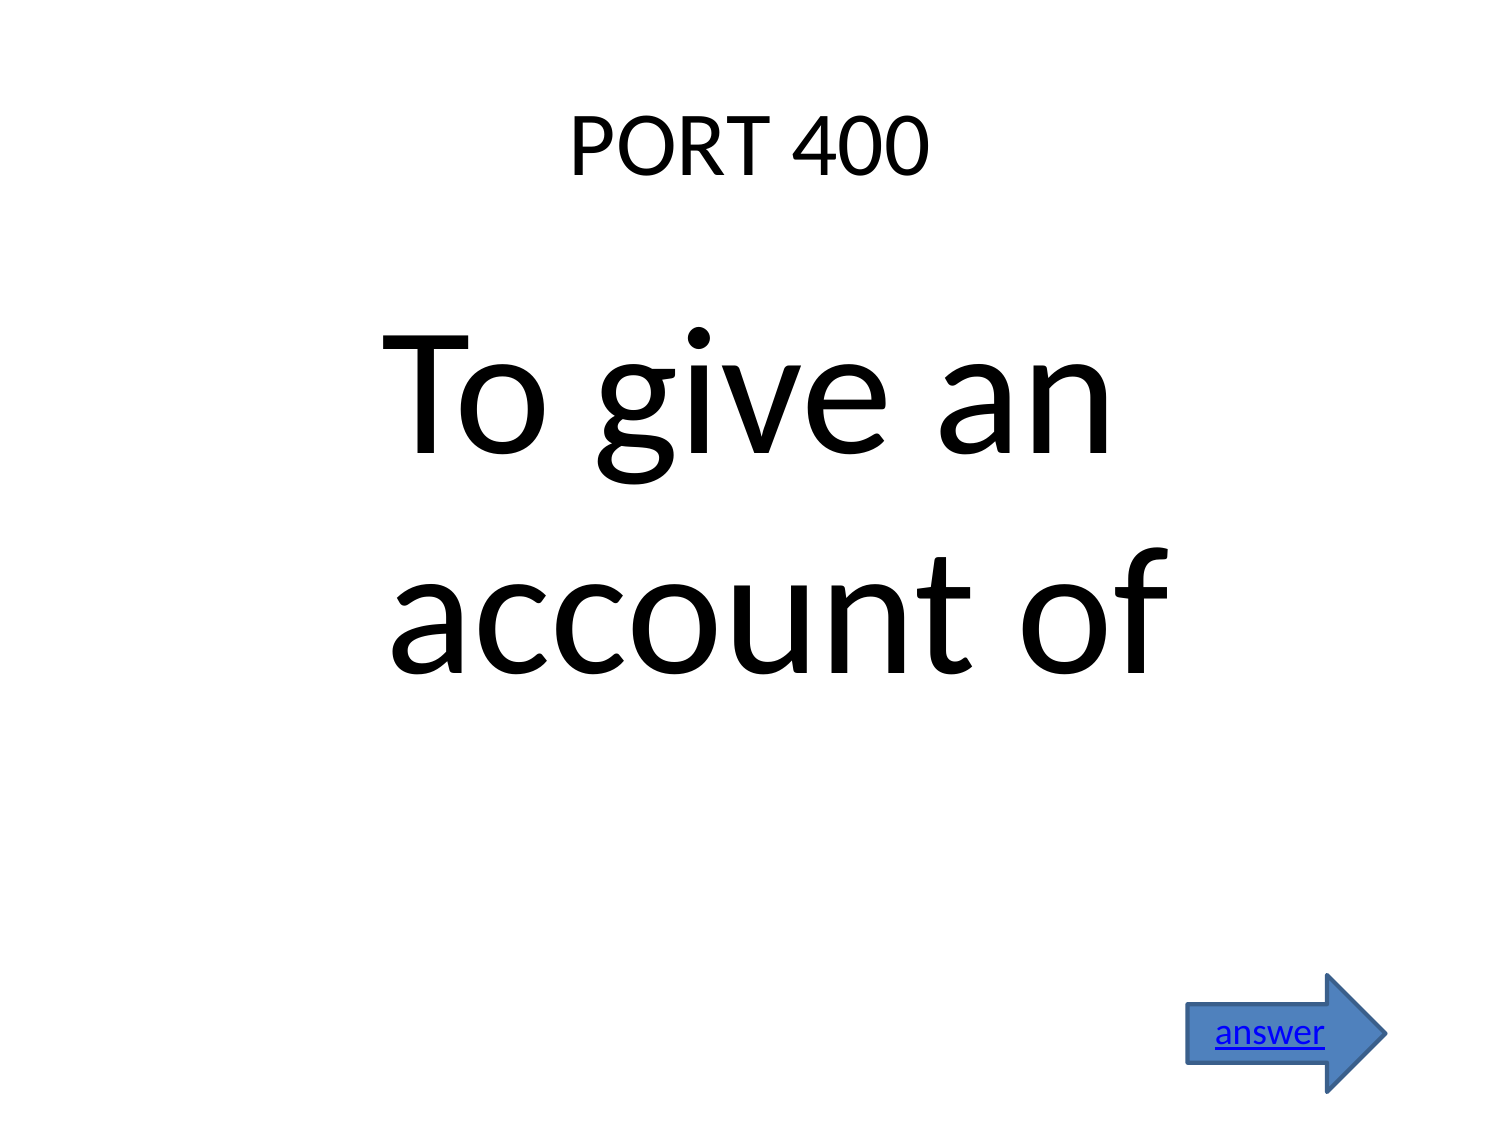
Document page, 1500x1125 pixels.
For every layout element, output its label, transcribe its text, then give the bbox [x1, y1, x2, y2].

text_box answer [1200, 999, 1400, 1060]
text_box [1324, 973, 1354, 999]
title PORT 400 [75, 45, 1425, 233]
text_box [1185, 1002, 1362, 1094]
list To give an account of [75, 262, 1425, 1005]
